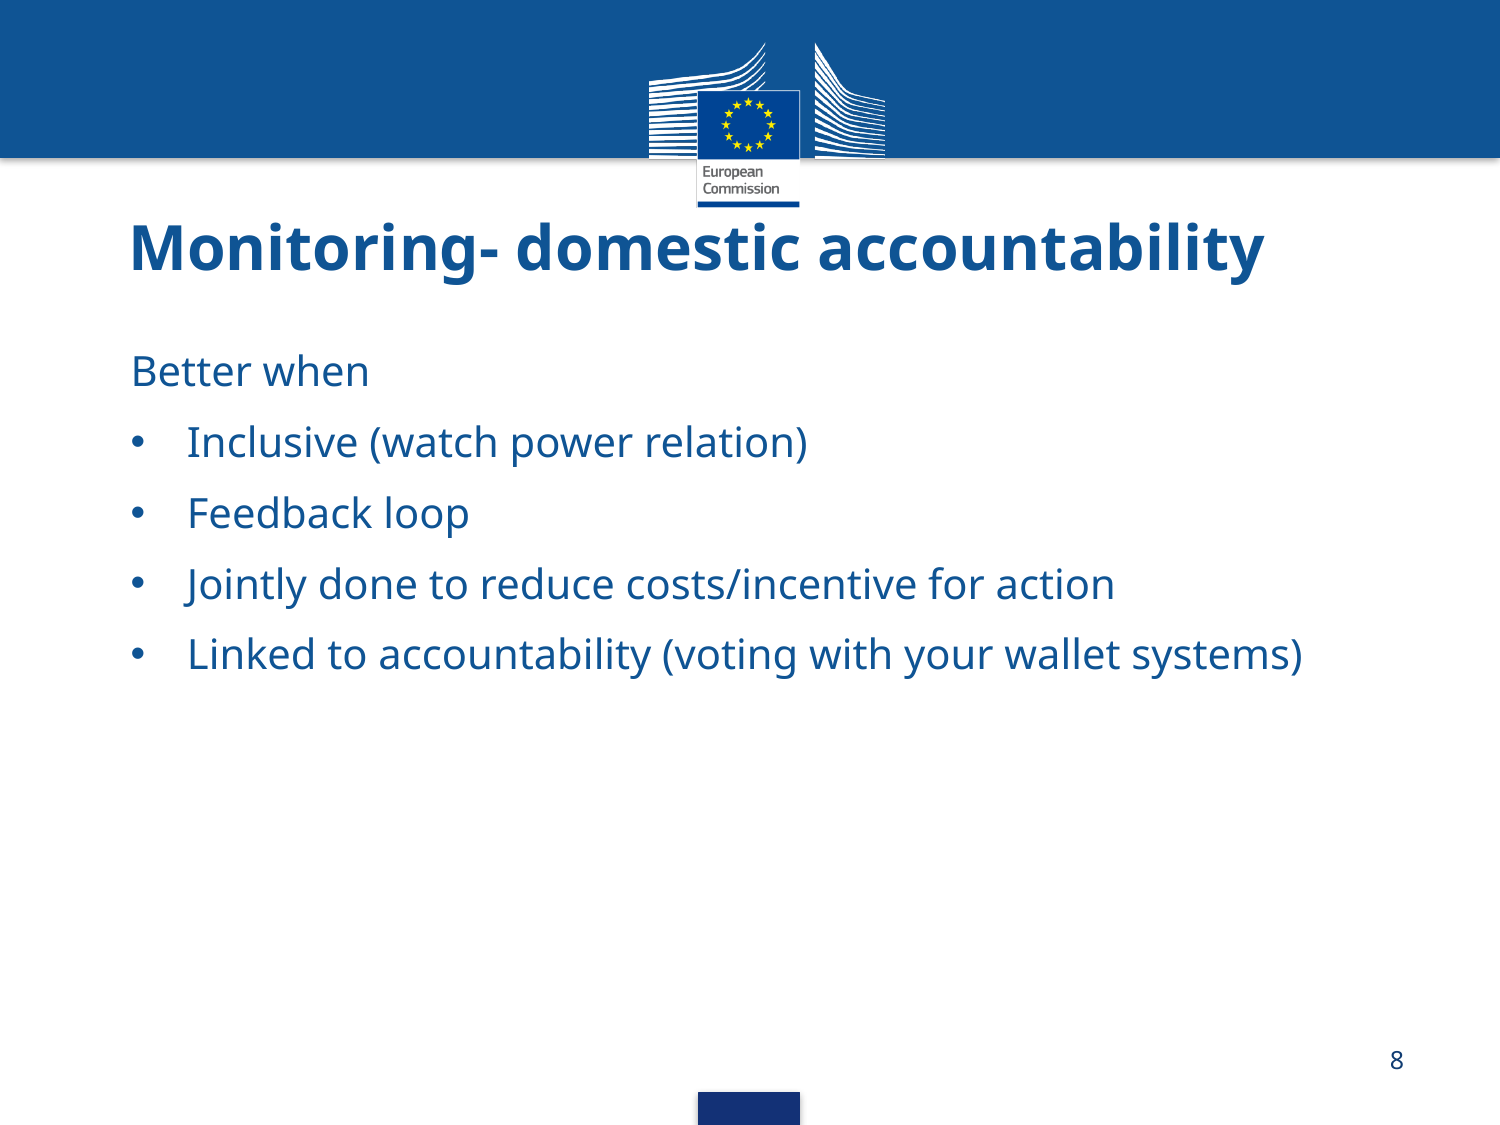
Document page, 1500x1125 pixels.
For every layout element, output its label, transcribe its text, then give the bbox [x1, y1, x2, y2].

title Monitoring- domestic accountability [112, 144, 1500, 347]
picture [649, 42, 885, 144]
text_box Better when Inclusive (watch power relation) Feedback loop Jointly done to reduce costs/incentive for action Linked to accountability (voting with your wallet systems) [115, 337, 1463, 828]
